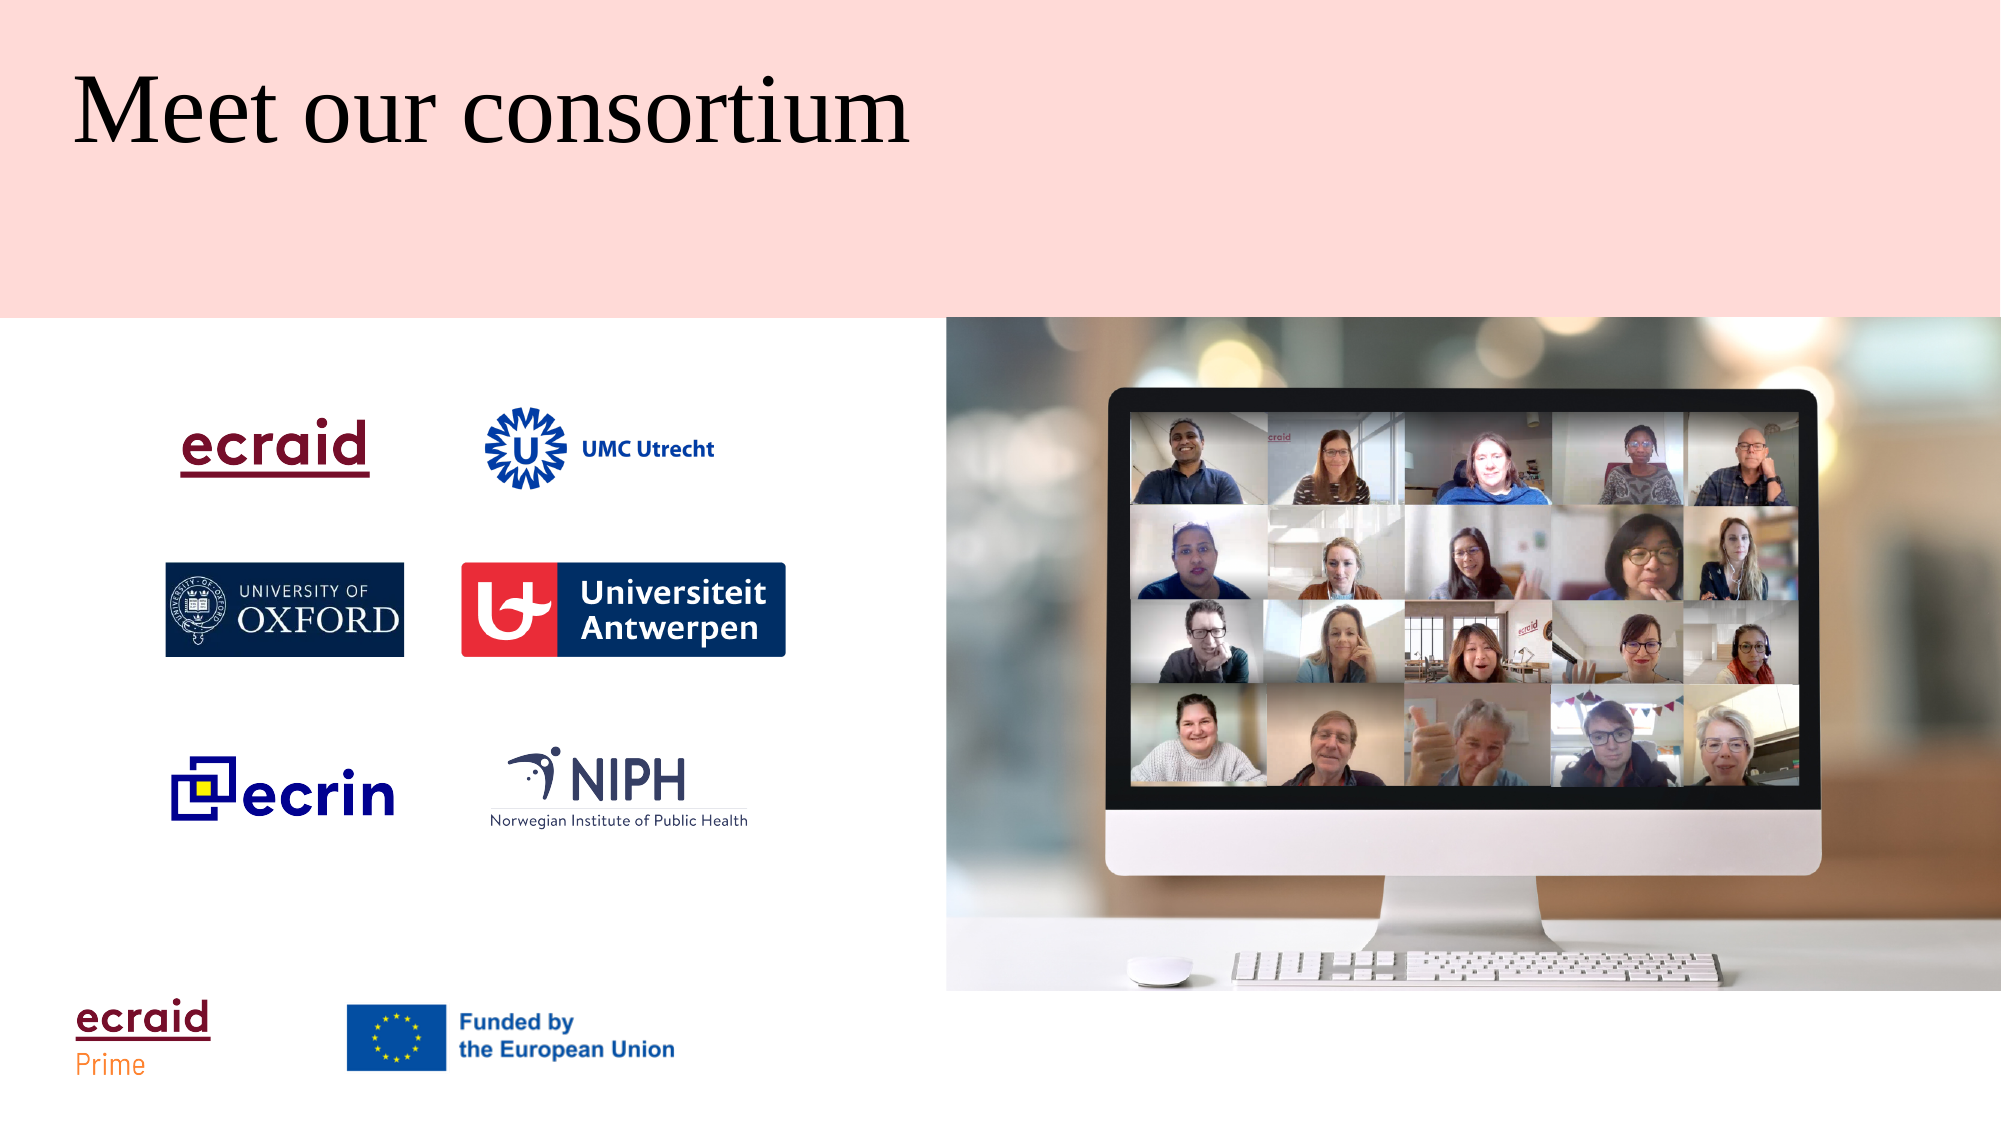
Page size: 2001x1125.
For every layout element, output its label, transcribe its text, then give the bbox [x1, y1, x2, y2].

picture [446, 333, 786, 657]
picture [165, 562, 405, 657]
picture [150, 735, 422, 842]
picture [461, 700, 786, 899]
title Meet our consortium [72, 70, 1566, 284]
picture [946, 317, 2001, 991]
picture [151, 401, 399, 510]
picture [342, 1000, 700, 1076]
picture [54, 986, 232, 1098]
